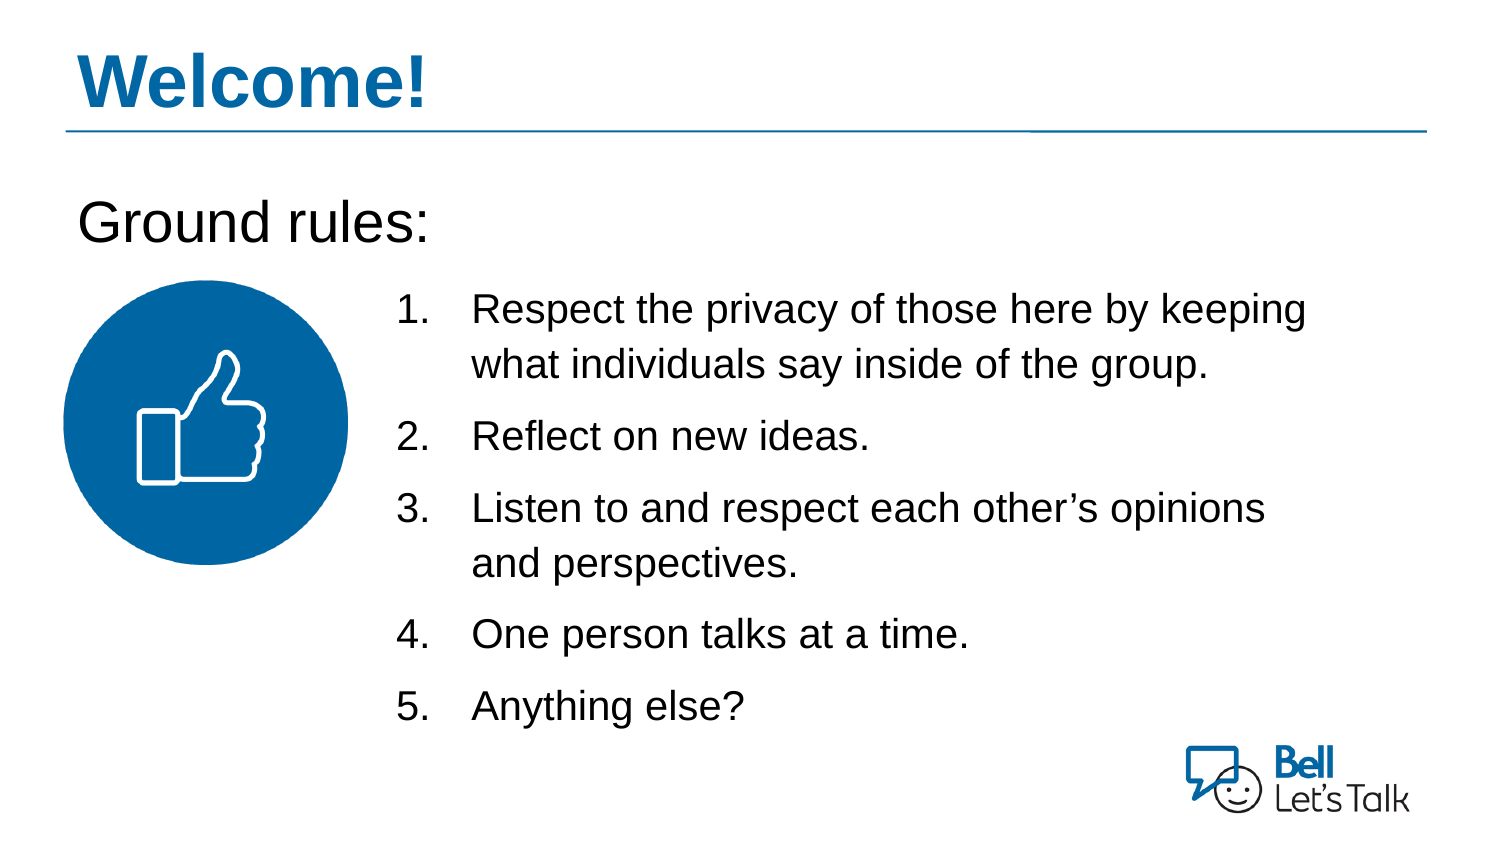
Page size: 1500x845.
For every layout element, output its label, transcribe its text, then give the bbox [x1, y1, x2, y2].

picture [1185, 742, 1410, 814]
picture [61, 278, 349, 566]
list Ground rules: Respect the privacy of those here by keeping what individuals say inside of the group. Reflect on new ideas. Listen to and respect each other’s opinions and perspectives. One person talks at a time. Anything else? [62, 172, 1399, 736]
title Welcome! [62, 15, 1433, 123]
